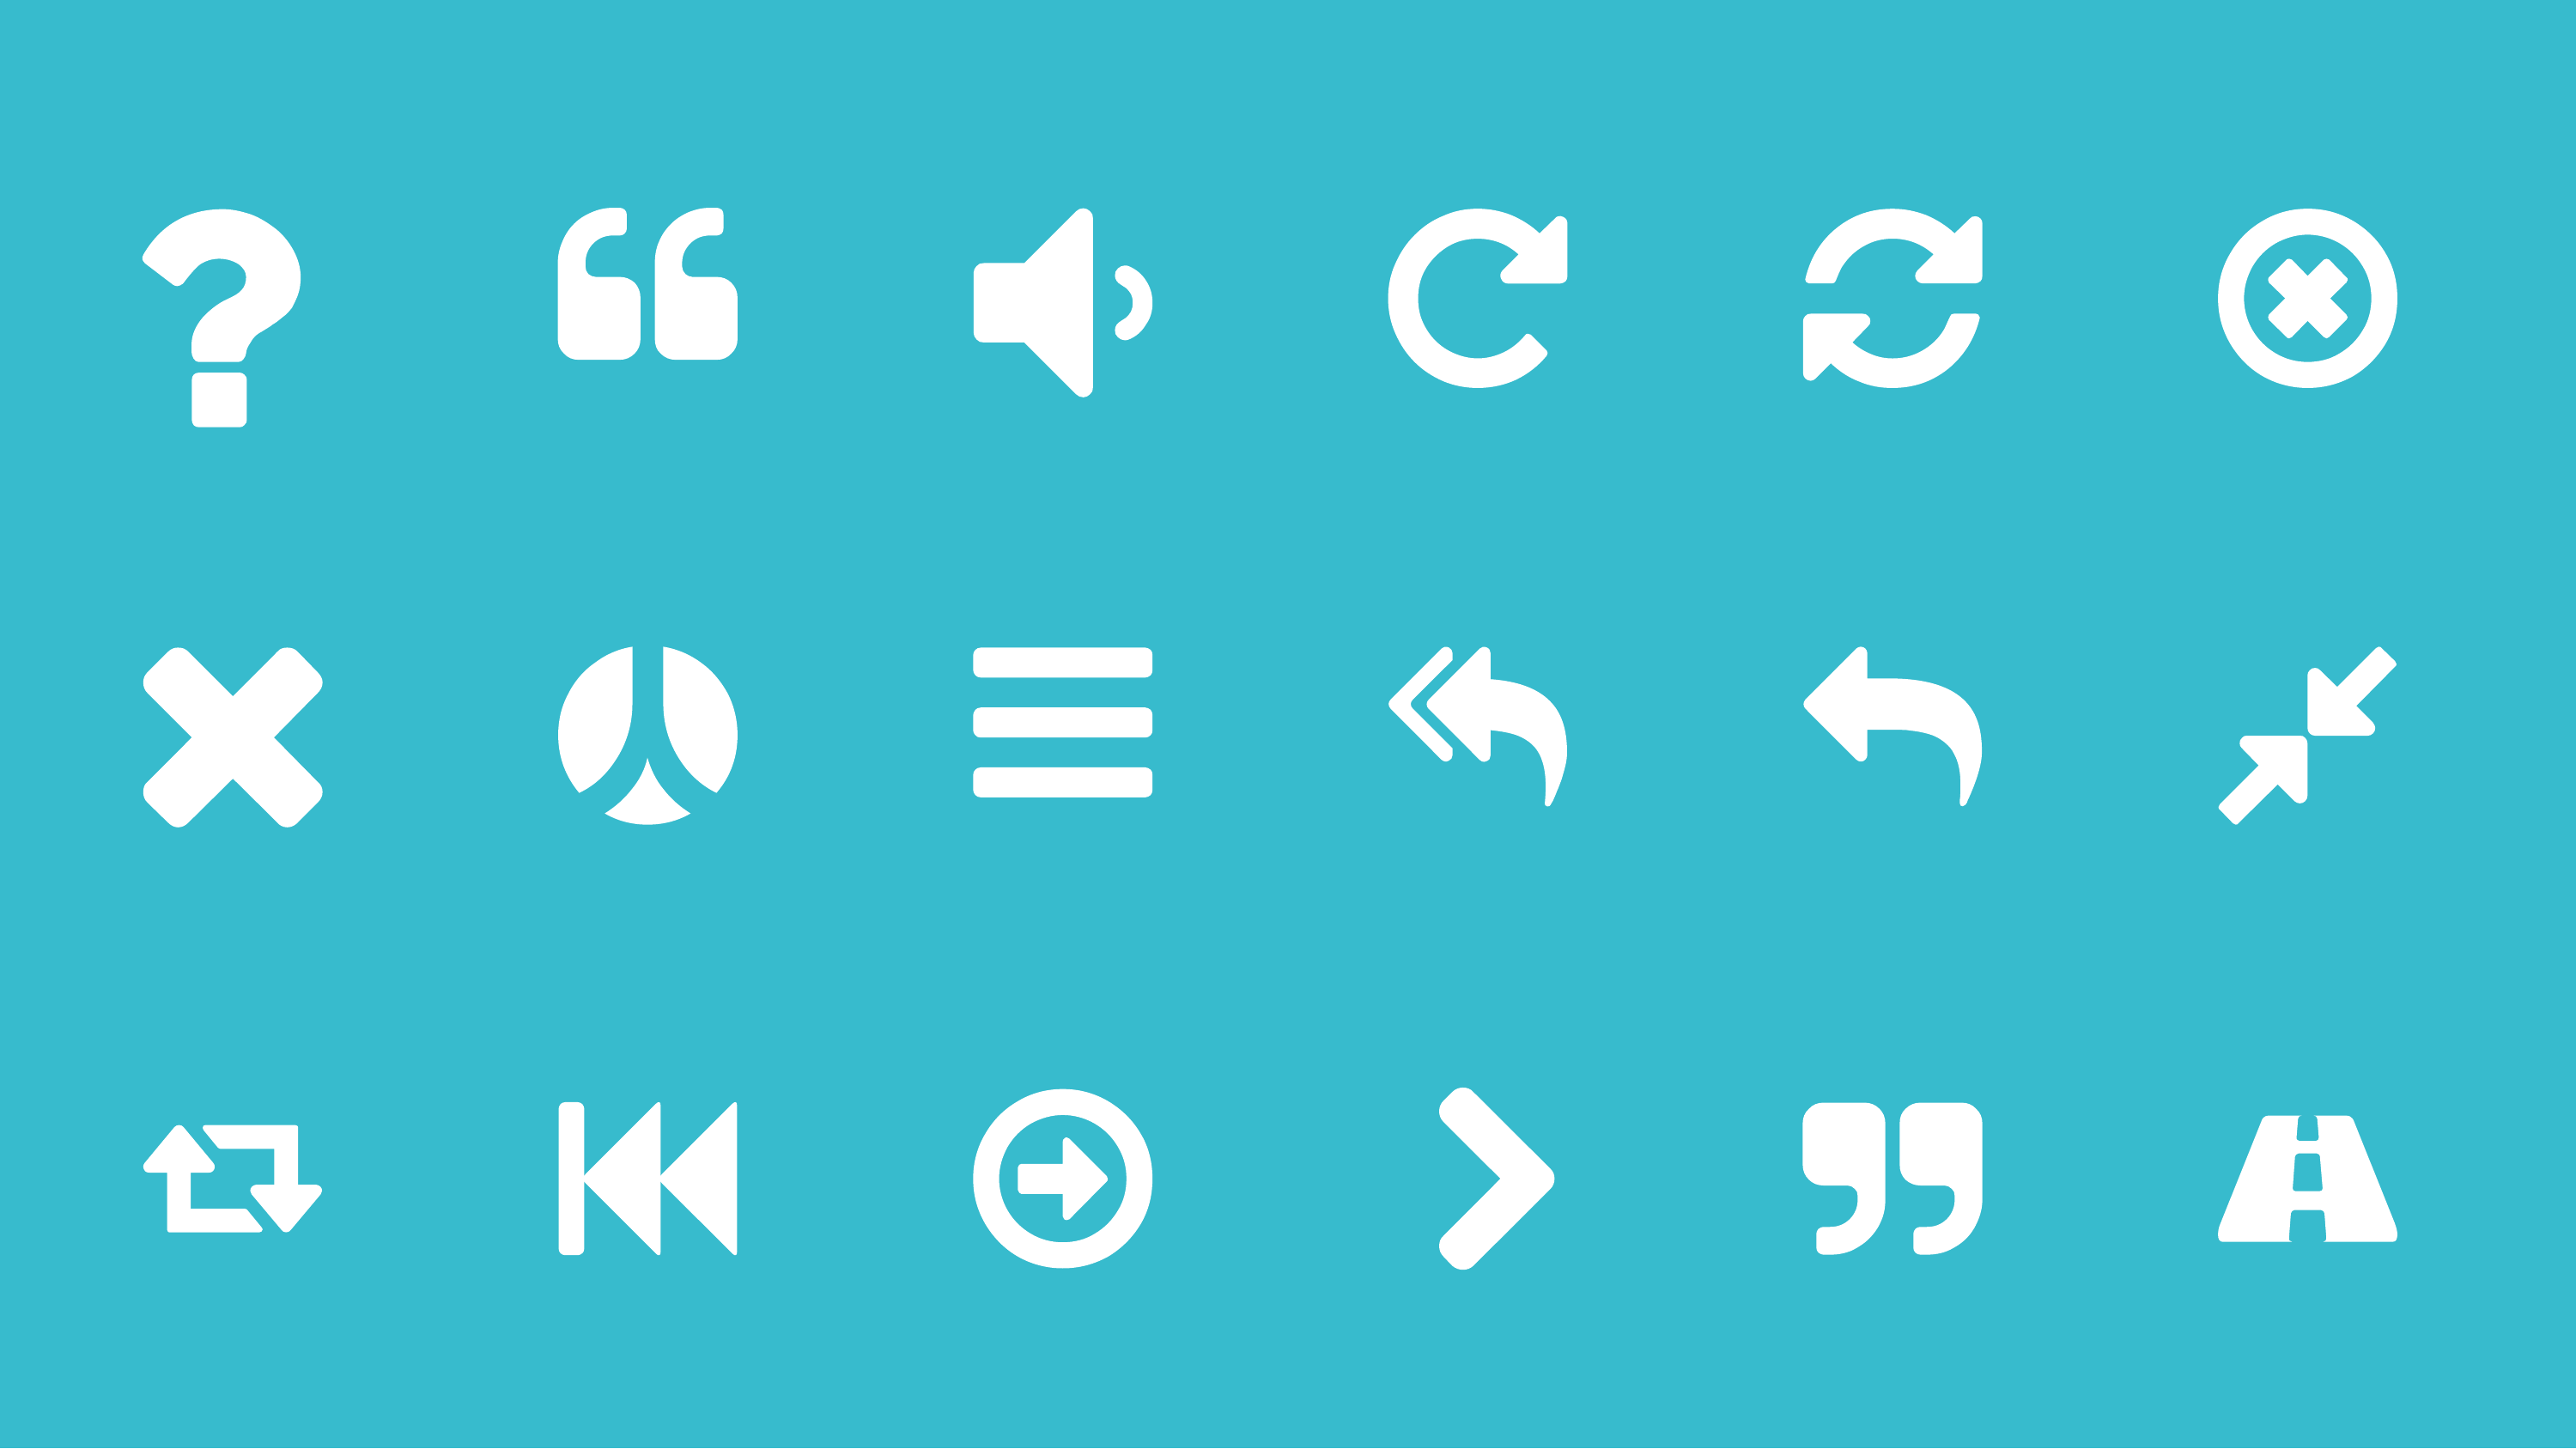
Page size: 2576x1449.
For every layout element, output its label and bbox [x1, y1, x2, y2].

text_box [2218, 1115, 2397, 1242]
text_box [973, 1088, 1153, 1269]
text_box [143, 1125, 323, 1233]
text_box [557, 646, 738, 825]
text_box [2218, 646, 2397, 825]
text_box [558, 1101, 738, 1256]
text_box [557, 207, 738, 361]
text_box [1388, 646, 1568, 807]
text_box [1803, 646, 1983, 807]
text_box [1802, 1102, 1983, 1255]
text_box [973, 647, 1153, 798]
text_box [142, 209, 301, 427]
text_box [1439, 1087, 1555, 1270]
text_box [973, 208, 1153, 398]
text_box [143, 647, 323, 828]
text_box [1802, 208, 1983, 389]
text_box [1388, 209, 1568, 388]
text_box [2217, 208, 2398, 389]
